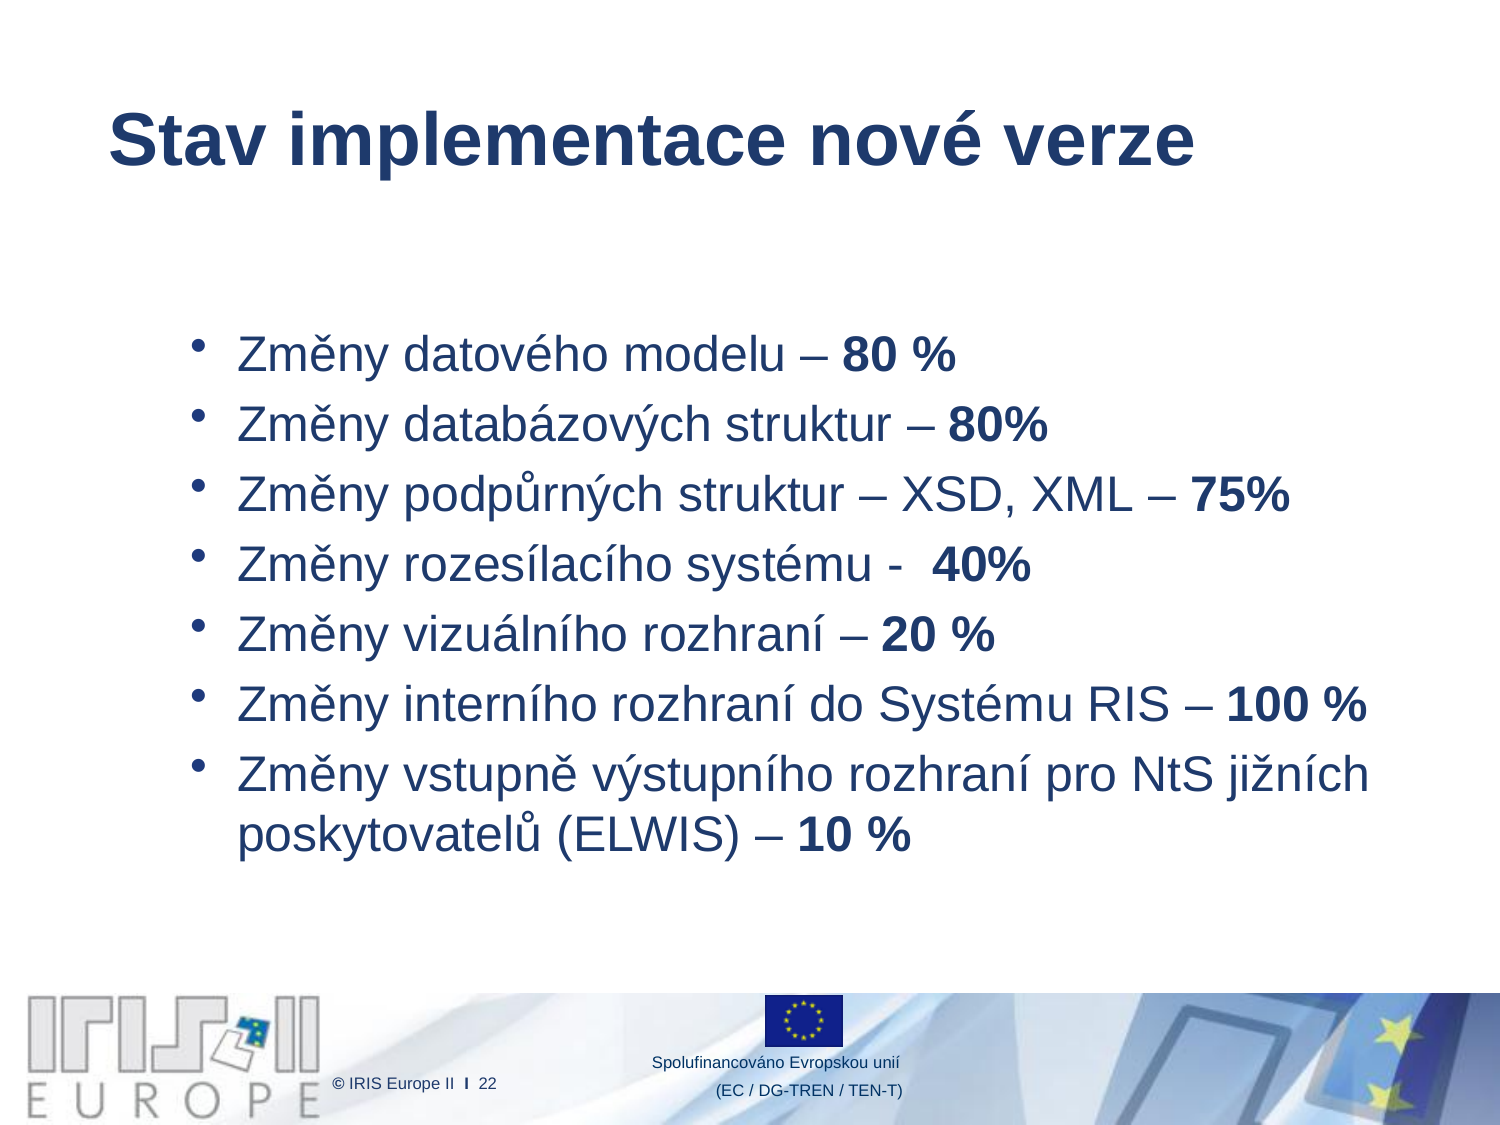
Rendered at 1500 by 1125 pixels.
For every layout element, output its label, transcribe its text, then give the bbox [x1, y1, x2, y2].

list Změny datového modelu – 80 % Změny databázových struktur – 80% Změny podpůrných struktur – XSD, XML – 75% Změny rozesílacího systému - 40% Změny vizuálního rozhraní – 20 % Změny interního rozhraní do Systému RIS – 100 % Změny vstupně výstupního rozhraní pro NtS jižních poskytovatelů (ELWIS) – 10 % [100, 314, 1424, 953]
title Stav implementace nové verze [93, 81, 1393, 189]
picture [0, 993, 1500, 1125]
